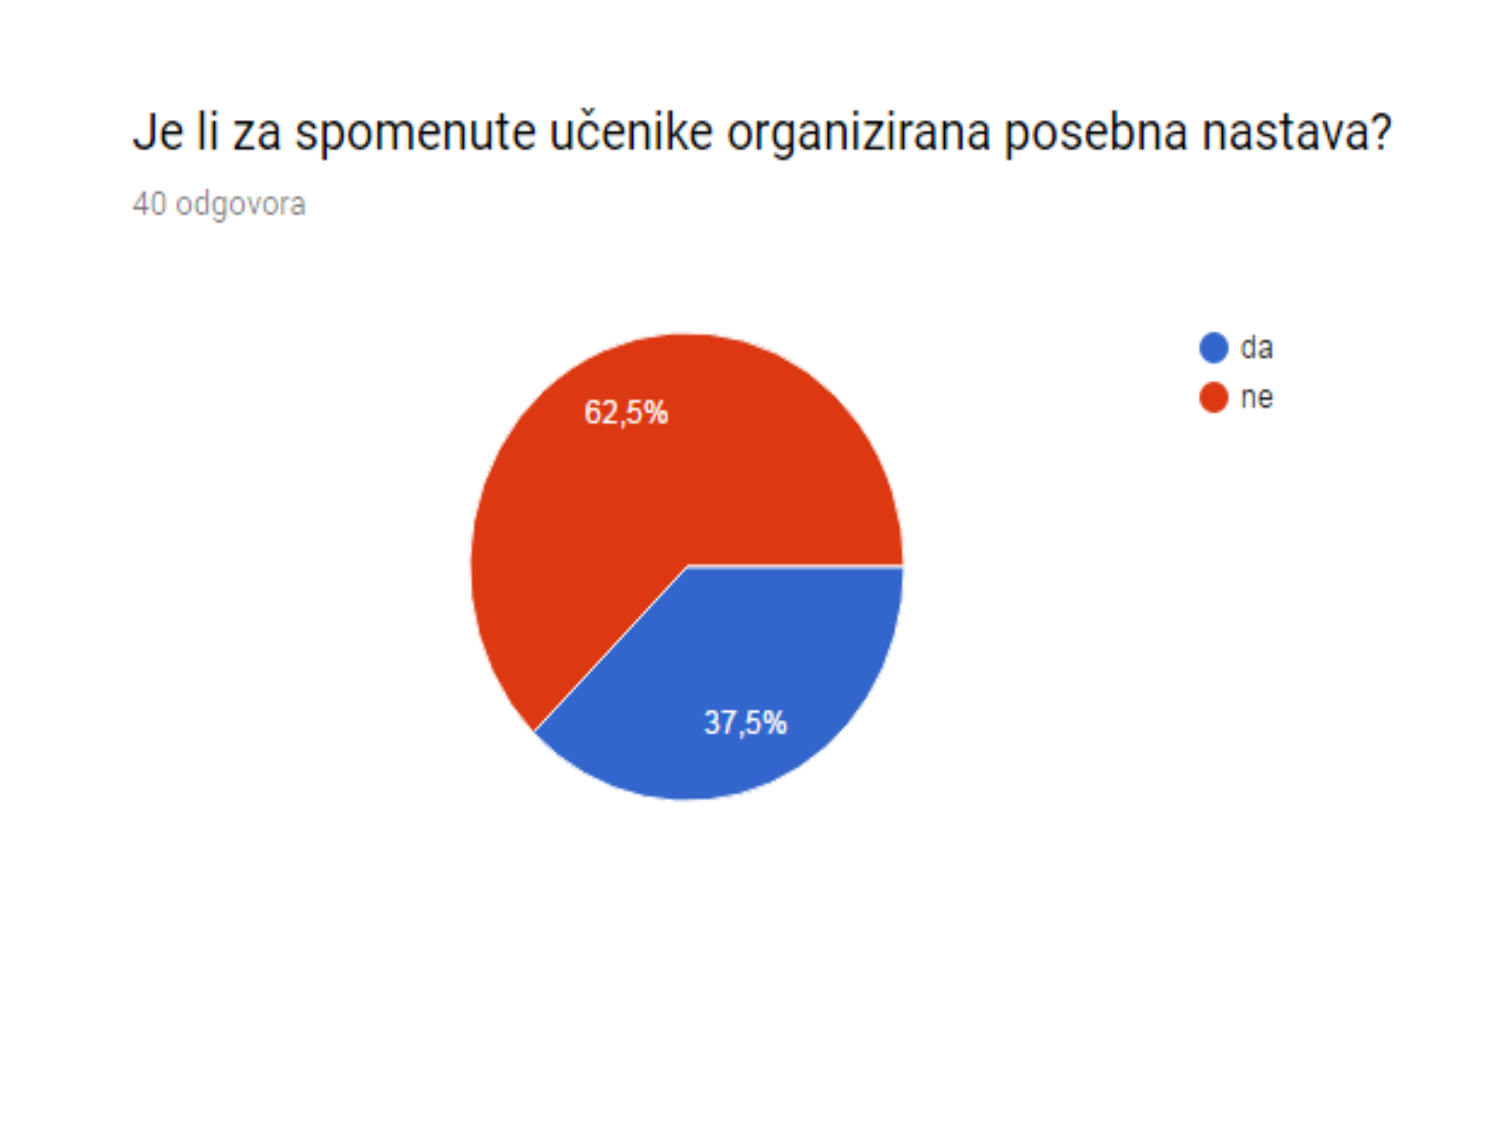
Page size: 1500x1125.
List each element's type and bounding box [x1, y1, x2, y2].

list [105, 93, 1442, 866]
